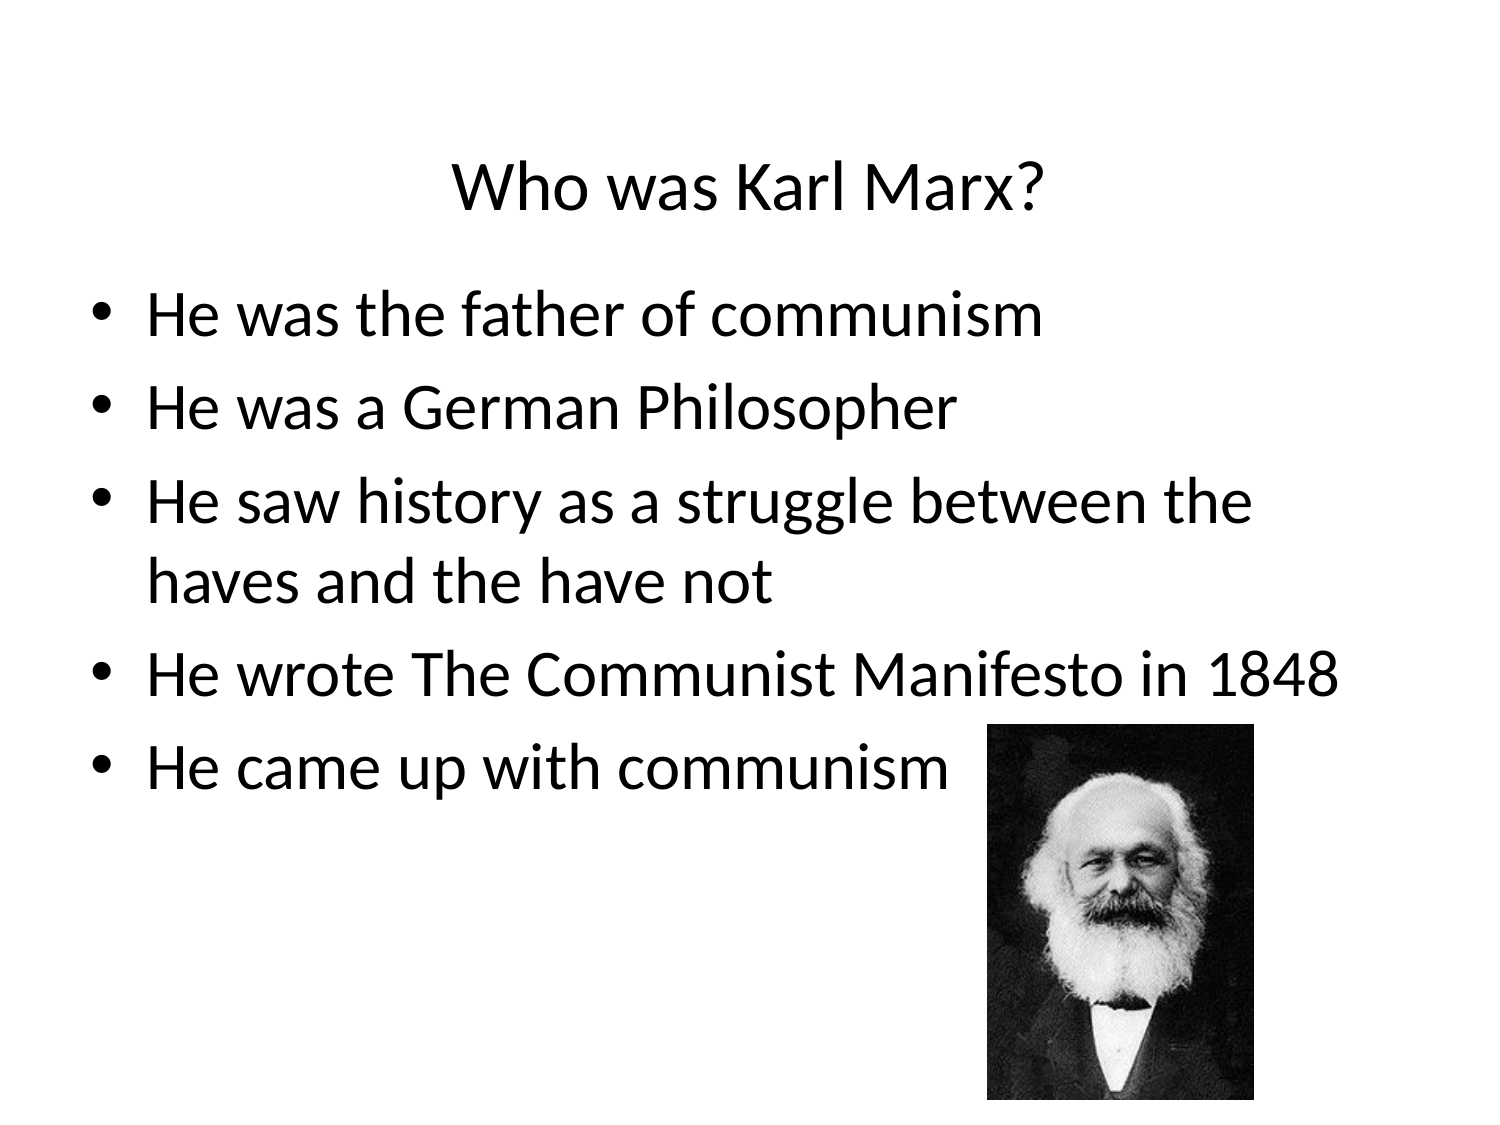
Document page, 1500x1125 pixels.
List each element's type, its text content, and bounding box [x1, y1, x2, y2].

title Who was Karl Marx? [75, 45, 1425, 233]
picture [987, 724, 1254, 1101]
list He was the father of communism He was a German Philosopher He saw history as a struggle between the haves and the have not He wrote The Communist Manifesto in 1848 He came up with communism [75, 262, 1425, 1005]
